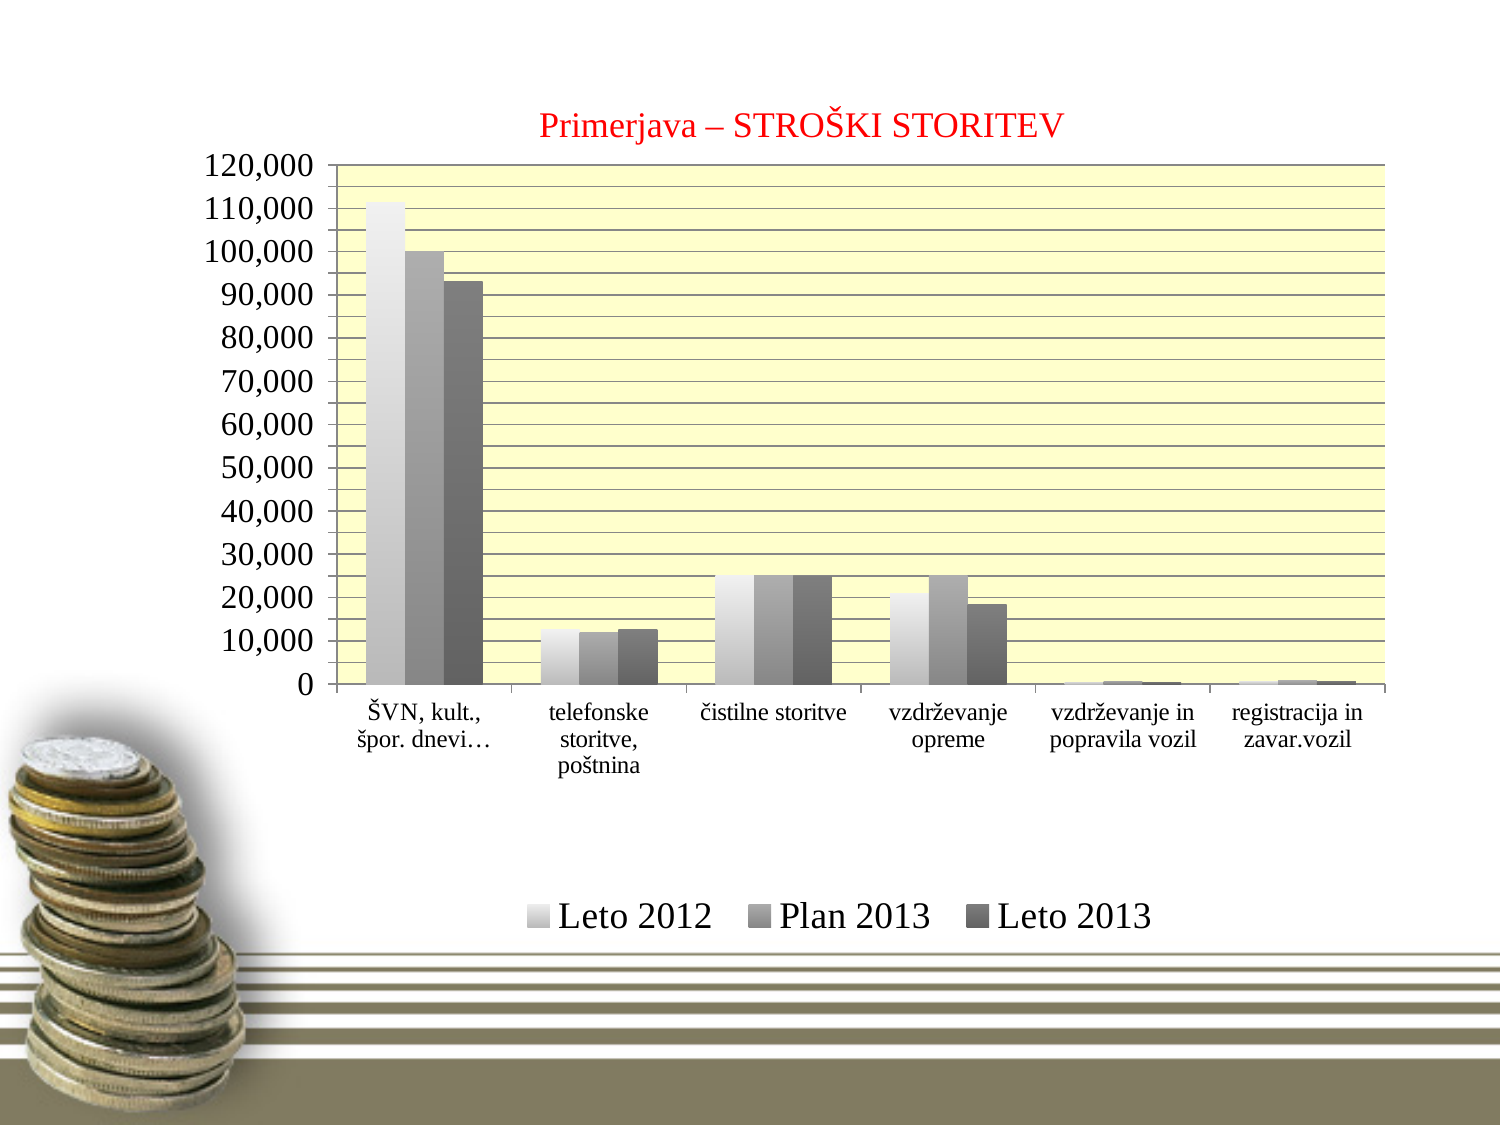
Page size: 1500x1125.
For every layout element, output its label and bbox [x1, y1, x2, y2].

chart [128, 81, 1466, 997]
picture [0, 0, 1500, 1125]
